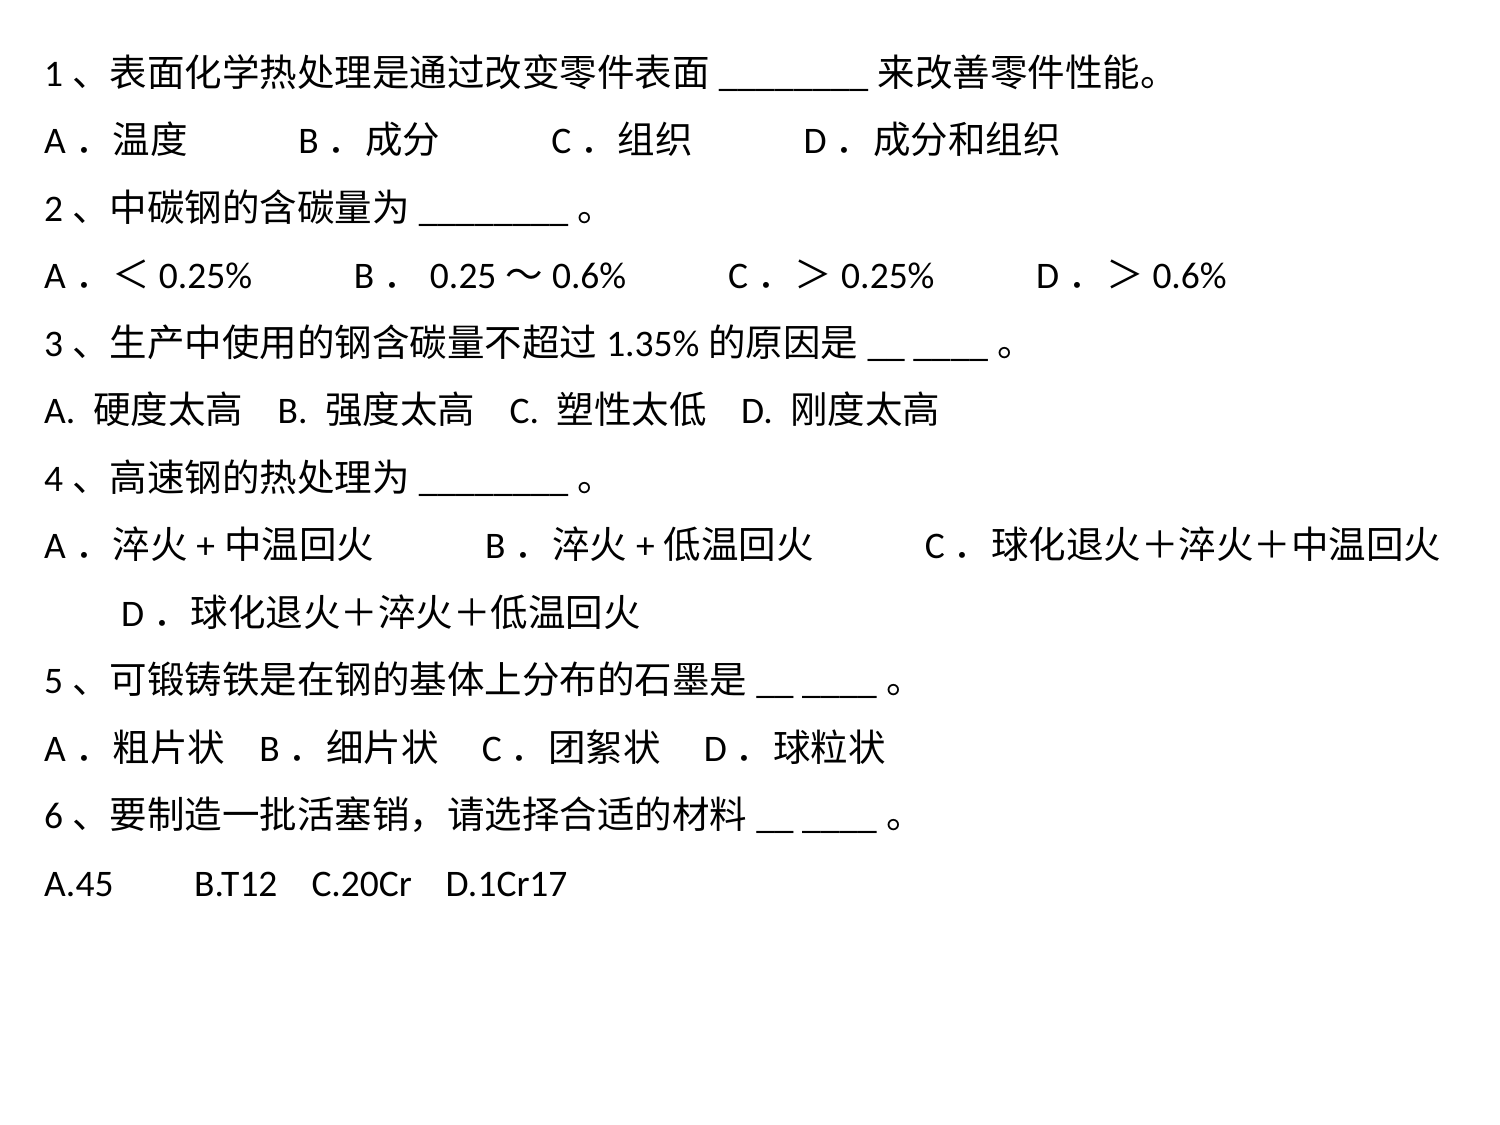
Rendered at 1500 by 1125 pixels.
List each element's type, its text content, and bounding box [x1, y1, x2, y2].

text_box 1、表面化学热处理是通过改变零件表面________来改善零件性能。 A．温度 B．成分 C．组织 D．成分和组织 2、中碳钢的含碳量为________。 A．＜0.25% B．0.25～0.6% C．＞0.25% D．＞0.6% 3、生产中使用的钢含碳量不超过1.35%的原因是__ ____。 A. 硬度太高 B. 强度太高 C. 塑性太低 D. 刚度太高 4、高速钢的热处理为________。 A．淬火+中温回火 B．淬火+低温回火 C．球化退火＋淬火＋中温回火 D．球化退火＋淬火＋低温回火 5、可锻铸铁是在钢的基体上分布的石墨是__ ____。 A．粗片状 B．细片状 C．团絮状 D．球粒状 6、要制造一批活塞销，请选择合适的材料__ ____。 A.45 B.T12 C.20Cr D.1Cr17 [29, 19, 1483, 957]
